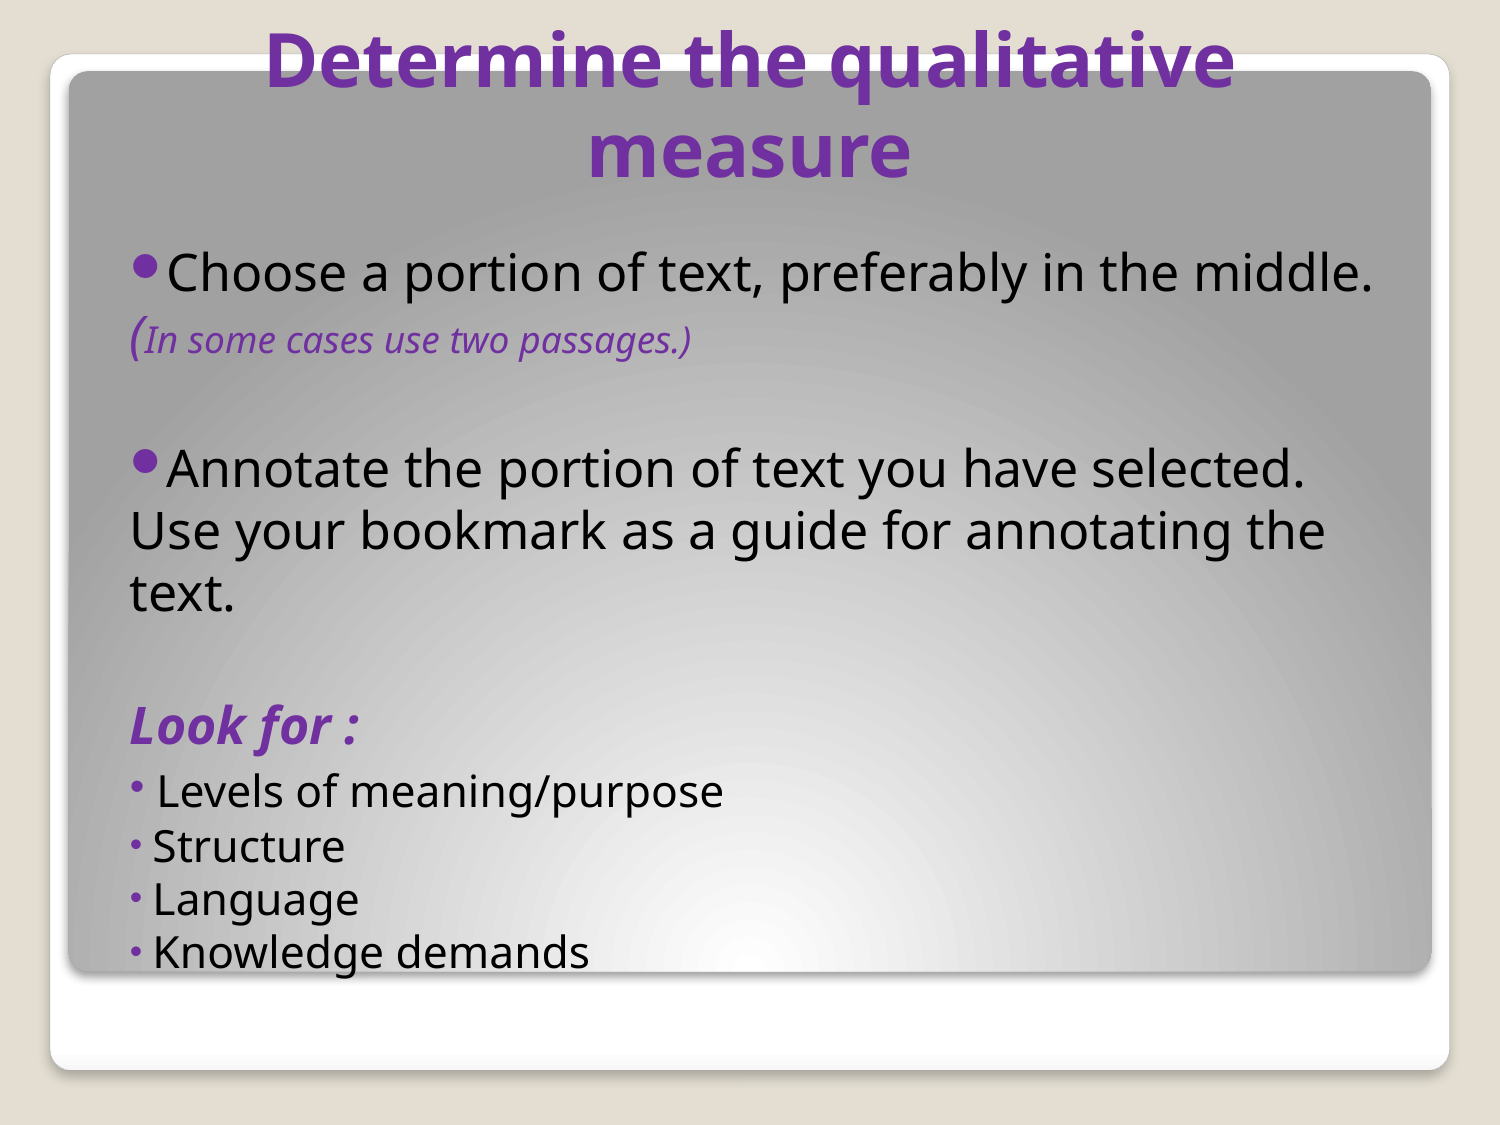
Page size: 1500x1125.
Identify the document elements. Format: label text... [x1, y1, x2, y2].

title Determine the qualitative measure [87, 50, 1413, 200]
list Choose a portion of text, preferably in the middle. (In some cases use two passages.) Annotate the portion of text you have selected. Use your bookmark as a guide for annotating the text. Look for : Levels of meaning/purpose Structure Language Knowledge demands [99, 224, 1413, 988]
